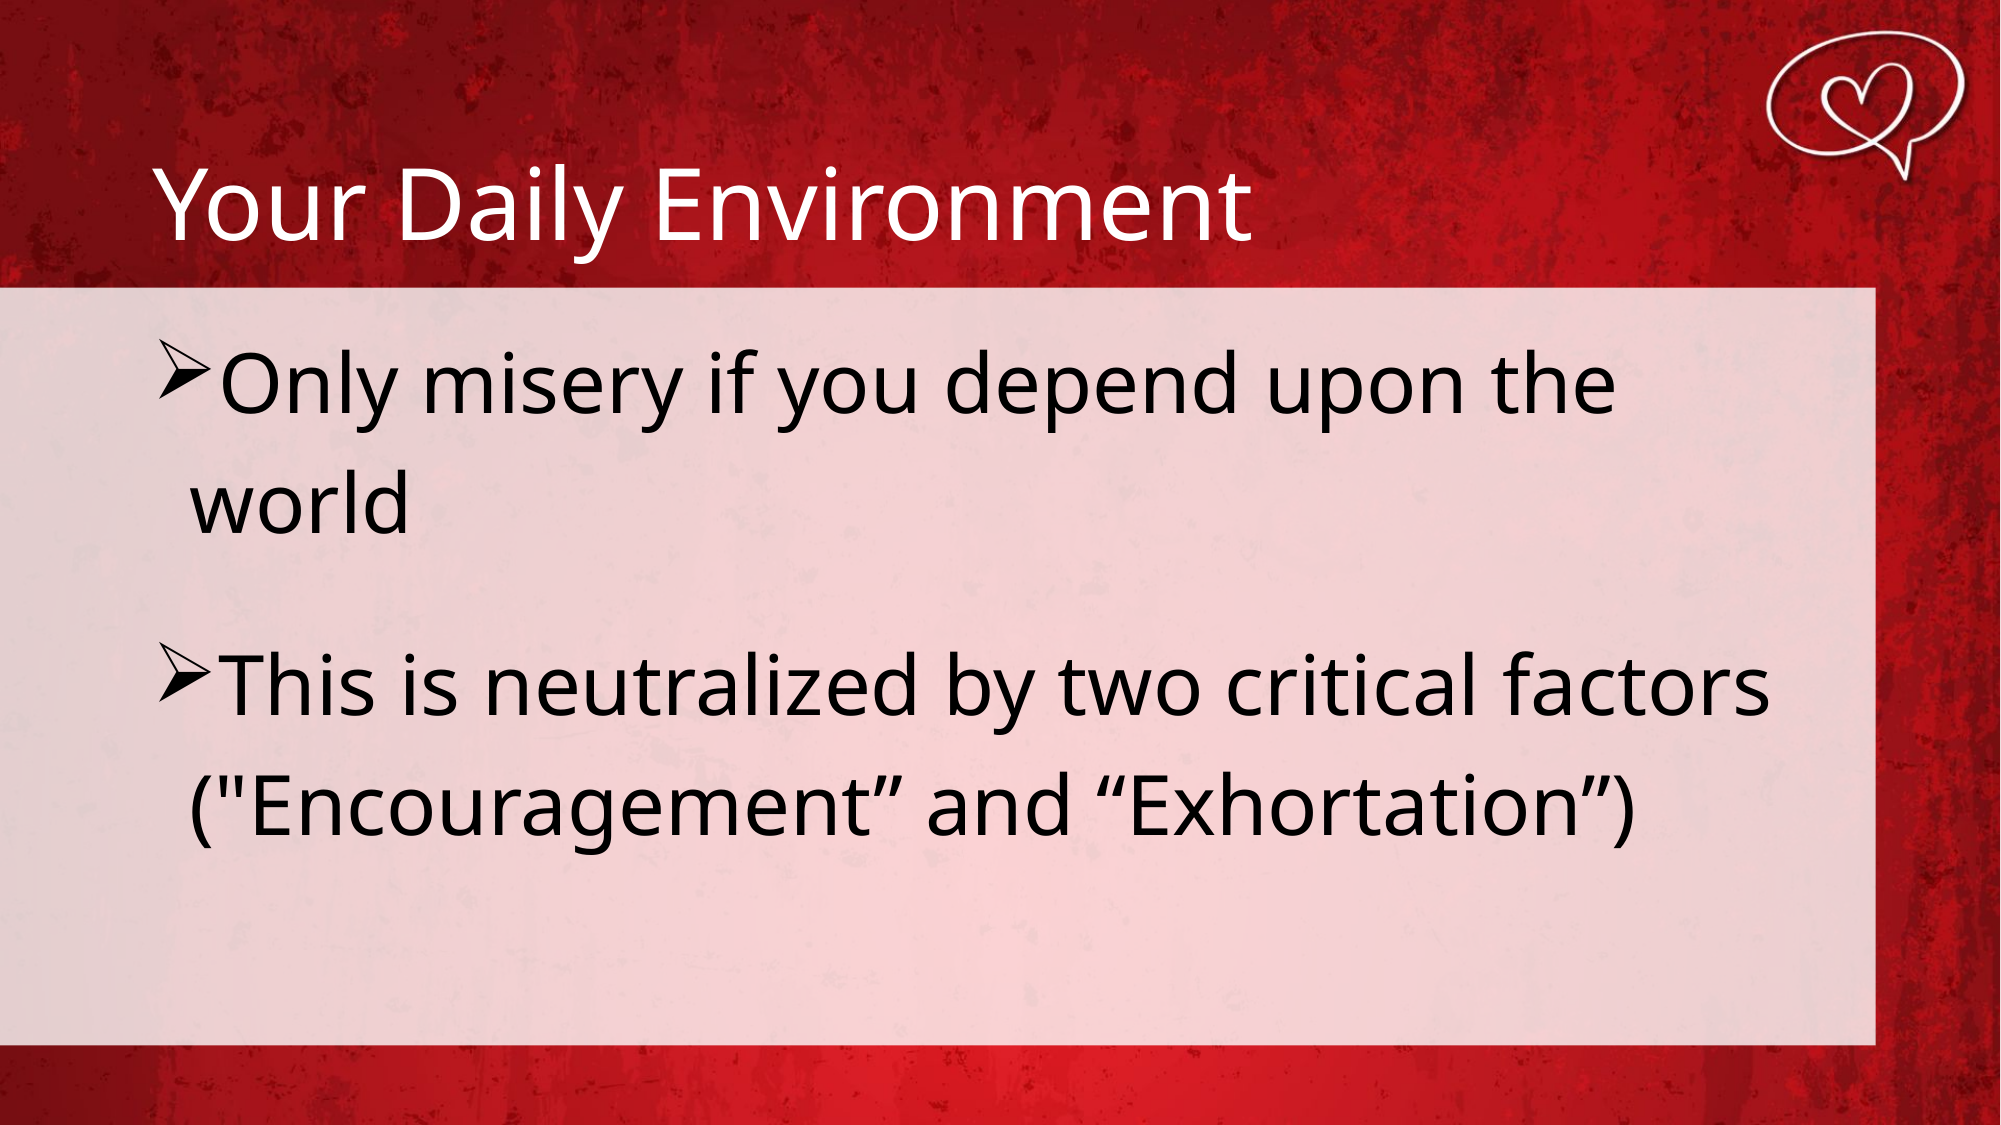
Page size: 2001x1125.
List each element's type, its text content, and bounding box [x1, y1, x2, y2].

picture [0, 0, 2001, 1125]
list Only misery if you depend upon the world This is neutralized by two critical factors ("Encouragement” and “Exhortation”) [137, 294, 1842, 868]
title Your Daily Environment [137, 59, 1863, 271]
